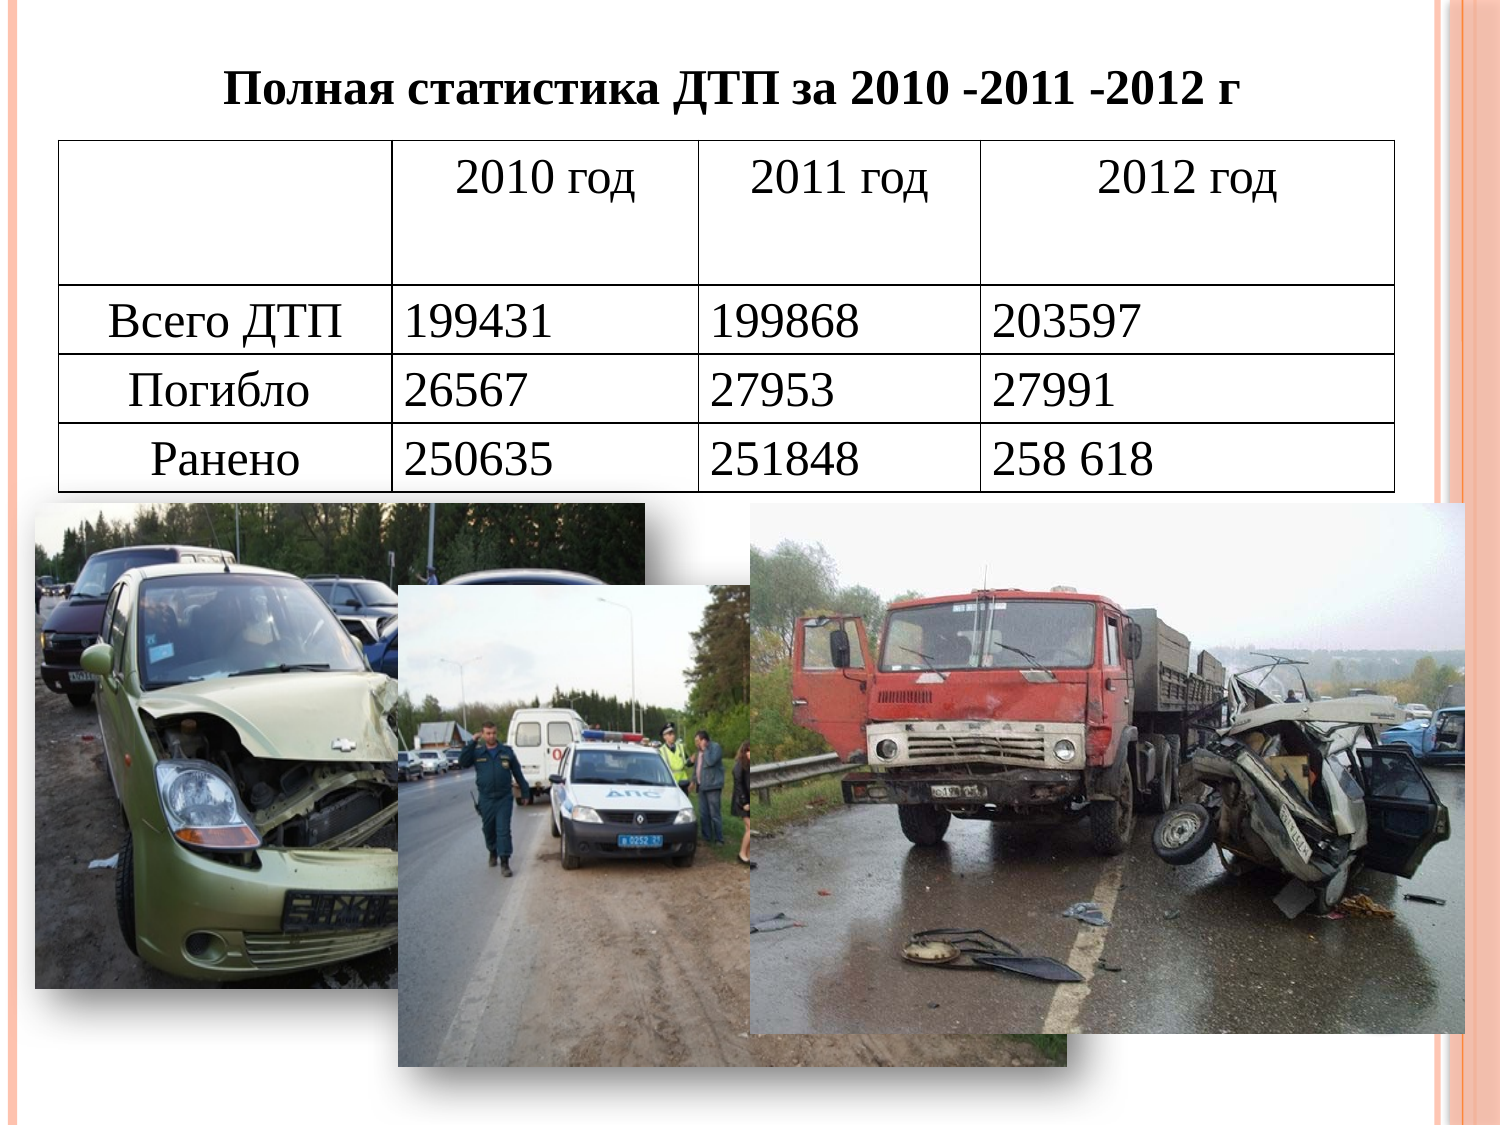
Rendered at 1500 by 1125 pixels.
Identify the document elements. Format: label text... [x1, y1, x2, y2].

table_cell 251848 [699, 424, 980, 491]
text_box Полная статистика ДТП за 2010 -2011 -2012 г [105, 46, 1360, 122]
table_header 2010 год [393, 141, 698, 284]
table_cell 26567 [393, 355, 698, 422]
table_cell 250635 [393, 424, 698, 491]
table_cell Погибло [59, 355, 391, 422]
table_cell 258 618 [981, 424, 1394, 491]
table_cell Ранено [59, 424, 391, 490]
table_cell 27953 [699, 355, 980, 422]
table_header [59, 141, 391, 284]
table_cell 27991 [981, 355, 1394, 422]
table_cell Всего ДТП [59, 286, 391, 353]
table_header 2012 год [981, 141, 1394, 284]
table_cell 203597 [981, 286, 1394, 353]
table_cell 199431 [393, 286, 698, 353]
picture [34, 503, 1466, 1067]
table_cell 199868 [699, 286, 980, 353]
table_header 2011 год [699, 141, 980, 284]
